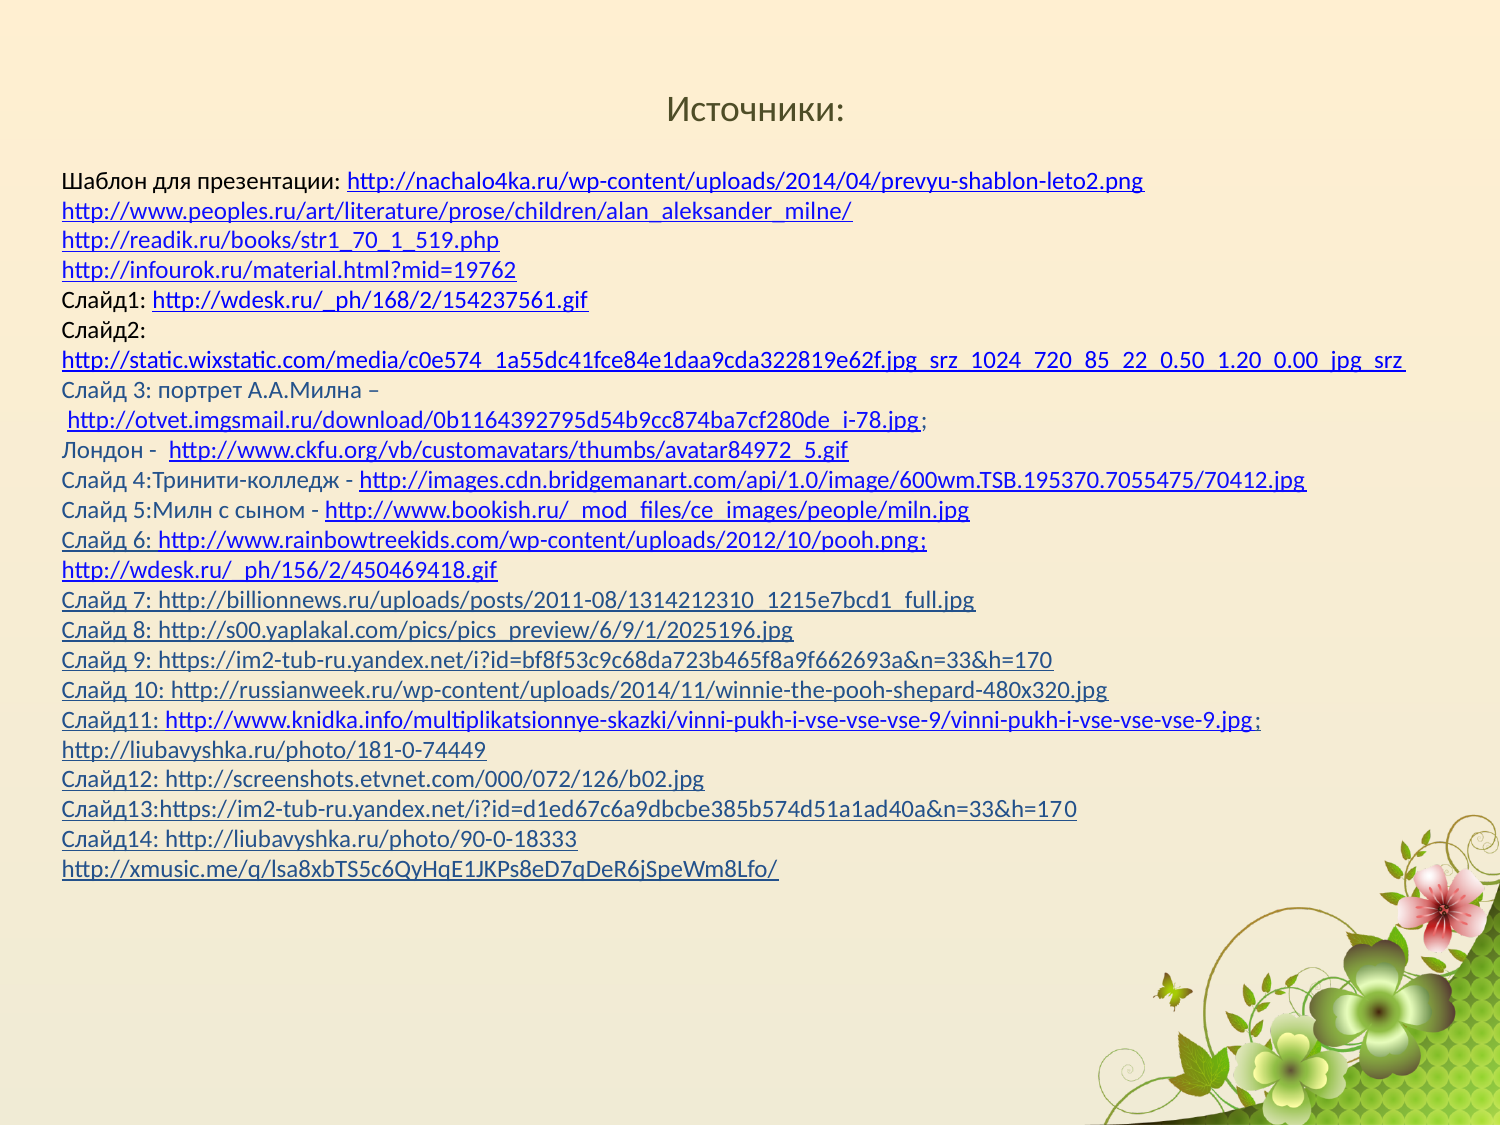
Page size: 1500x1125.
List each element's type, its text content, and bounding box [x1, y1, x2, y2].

text_box Источники: Шаблон для презентации: http://nachalo4ka.ru/wp-content/uploads/2014/04/prevyu-shablon-leto2.png http://www.peoples.ru/art/literature/prose/children/alan_aleksander_milne/ http://readik.ru/books/str1_70_1_519.php http://infourok.ru/material.html?mid=19762 Слайд1: http://wdesk.ru/_ph/168/2/154237561.gif Слайд2: http://static.wixstatic.com/media/c0e574_1a55dc41fce84e1daa9cda322819e62f.jpg_srz_1024_720_85_22_0.50_1.20_0.00_jpg_srz Слайд 3: портрет А.А.Милна – http://otvet.imgsmail.ru/download/0b1164392795d54b9cc874ba7cf280de_i-78.jpg; Лондон - http://www.ckfu.org/vb/customavatars/thumbs/avatar84972_5.gif Слайд 4:Тринити-колледж - http://images.cdn.bridgemanart.com/api/1.0/image/600wm.TSB.195370.7055475/70412.jpg Слайд 5:Милн с сыном - http://www.bookish.ru/_mod_files/ce_images/people/miln.jpg Слайд 6: http://www.rainbowtreekids.com/wp-content/uploads/2012/10/pooh.png; http://wdesk.ru/_ph/156/2/450469418.gif Слайд 7: http://billionnews.ru/uploads/posts/2011-08/1314212310_1215e7bcd1_full.jpg Слайд 8: http://s00.yaplakal.com/pics/pics_preview/6/9/1/2025196.jpg Слайд 9: https://im2-tub-ru.yandex.net/i?id=bf8f53c9c68da723b465f8a9f662693a&n=33&h=170 Слайд 10: http://russianweek.ru/wp-content/uploads/2014/11/winnie-the-pooh-shepard-480x320.jpg Слайд11: http://www.knidka.info/multiplikatsionnye-skazki/vinni-pukh-i-vse-vse-vse-9/vinni-pukh-i-vse-vse-vse-9.jpg; http://liubavyshka.ru/photo/181-0-74449 Слайд12: http://screenshots.etvnet.com/000/072/126/b02.jpg Слайд13:https://im2-tub-ru.yandex.net/i?id=d1ed67c6a9dbcbe385b574d51a1ad40a&n=33&h=170 Слайд14: http://liubavyshka.ru/photo/90-0-18333 http://xmusic.me/q/lsa8xbTS5c6QyHqE1JKPs8eD7qDeR6jSpeWm8Lfo/ [46, 46, 1465, 891]
picture [1080, 798, 1500, 1125]
